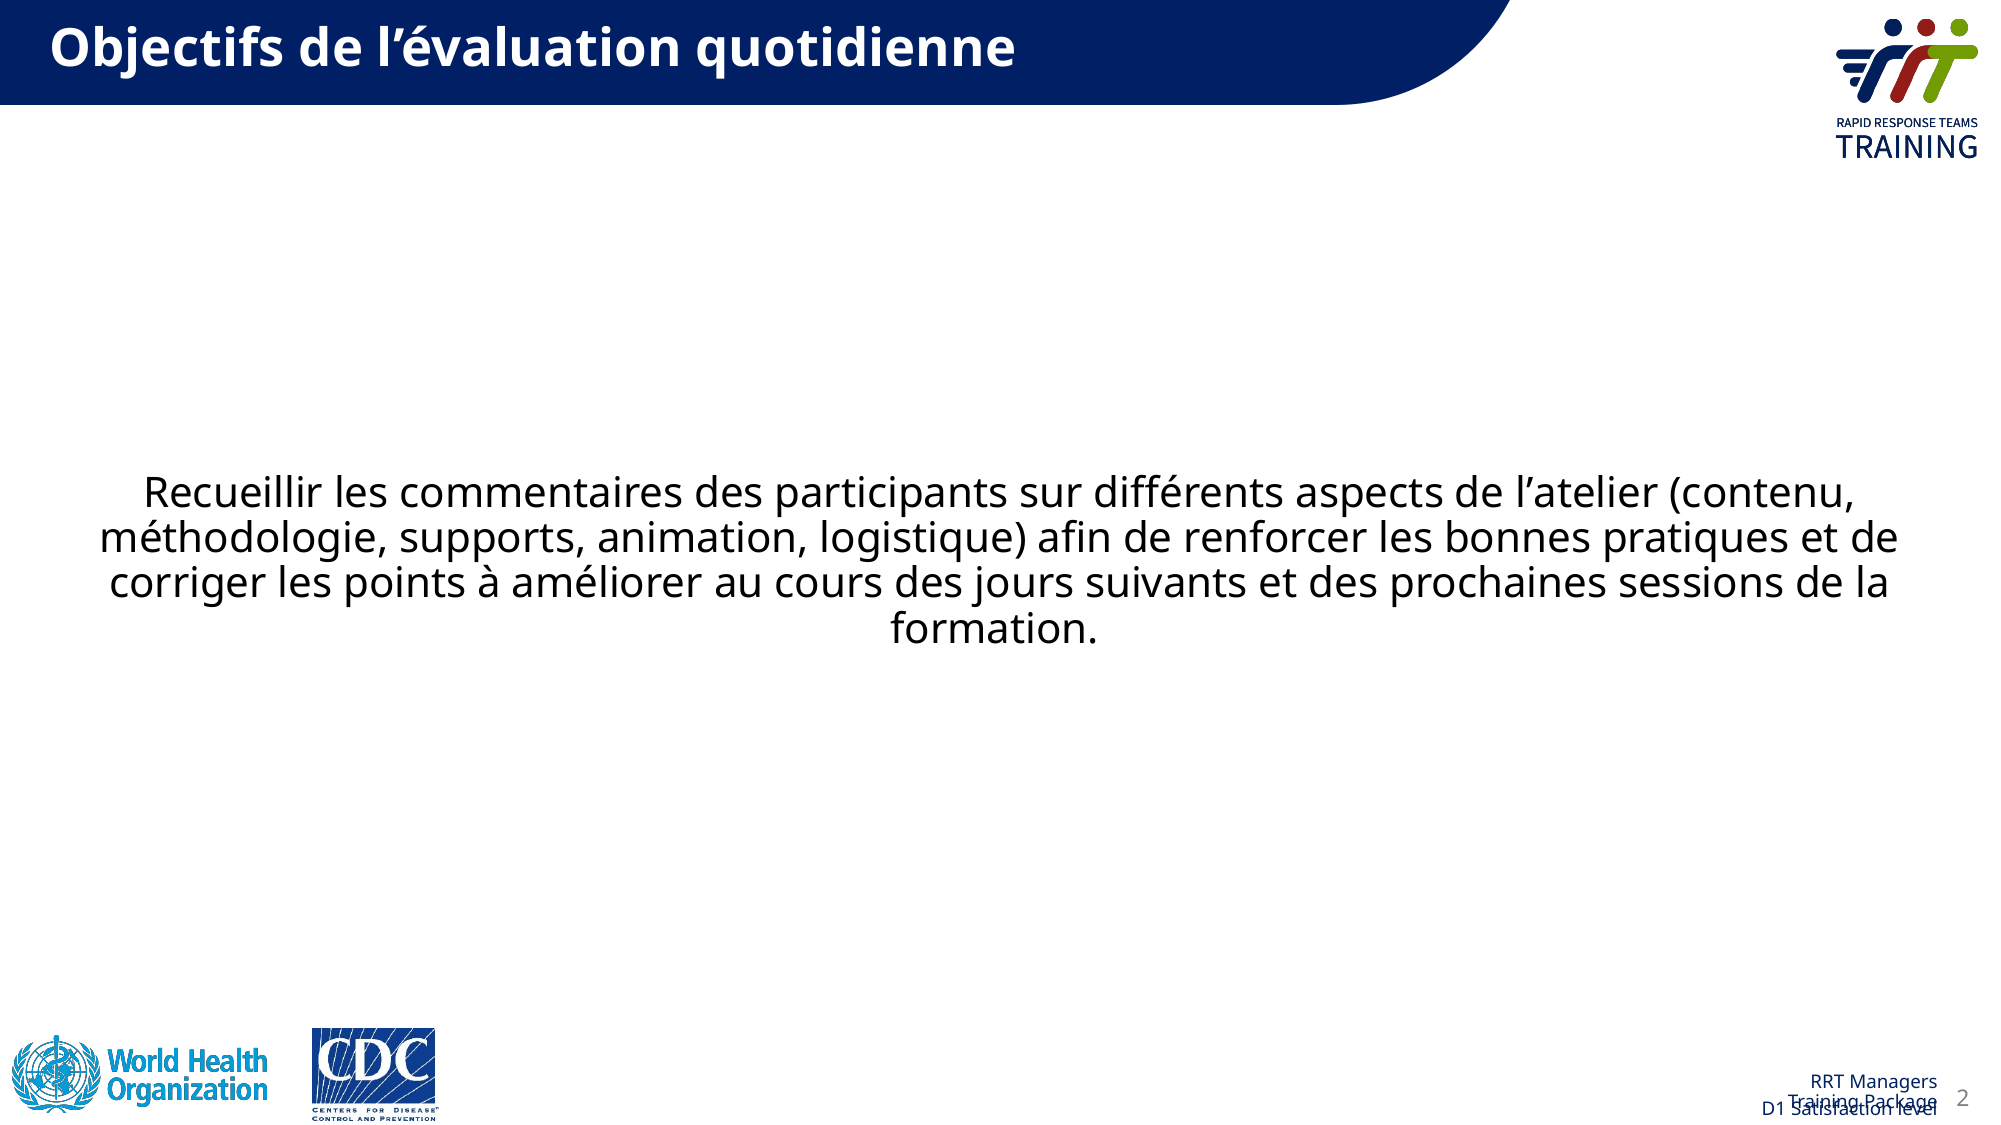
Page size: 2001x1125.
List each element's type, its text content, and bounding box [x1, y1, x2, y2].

picture [22, 1062, 26, 1077]
picture [312, 1028, 439, 1121]
picture [12, 1035, 54, 1068]
picture [71, 1053, 90, 1091]
picture [12, 1083, 48, 1113]
picture [34, 1054, 43, 1078]
picture [46, 1056, 54, 1062]
picture [59, 1035, 267, 1113]
picture [30, 1083, 37, 1091]
list Recueillir les commentaires des participants sur différents aspects de lʼatelier (contenu, méthodologie, supports, animation, logistique) afin de renforcer les bonnes pratiques et de corriger les points à améliorer au cours des jours suivants et des prochaines sessions de la formation. [87, 463, 1913, 662]
picture [1835, 19, 1978, 167]
picture [50, 1108, 62, 1113]
picture [40, 1062, 47, 1070]
picture [24, 1054, 36, 1087]
picture [36, 1088, 78, 1105]
picture [0, 0, 1533, 105]
title Objectifs de l’évaluation quotidienne [41, 0, 1175, 104]
